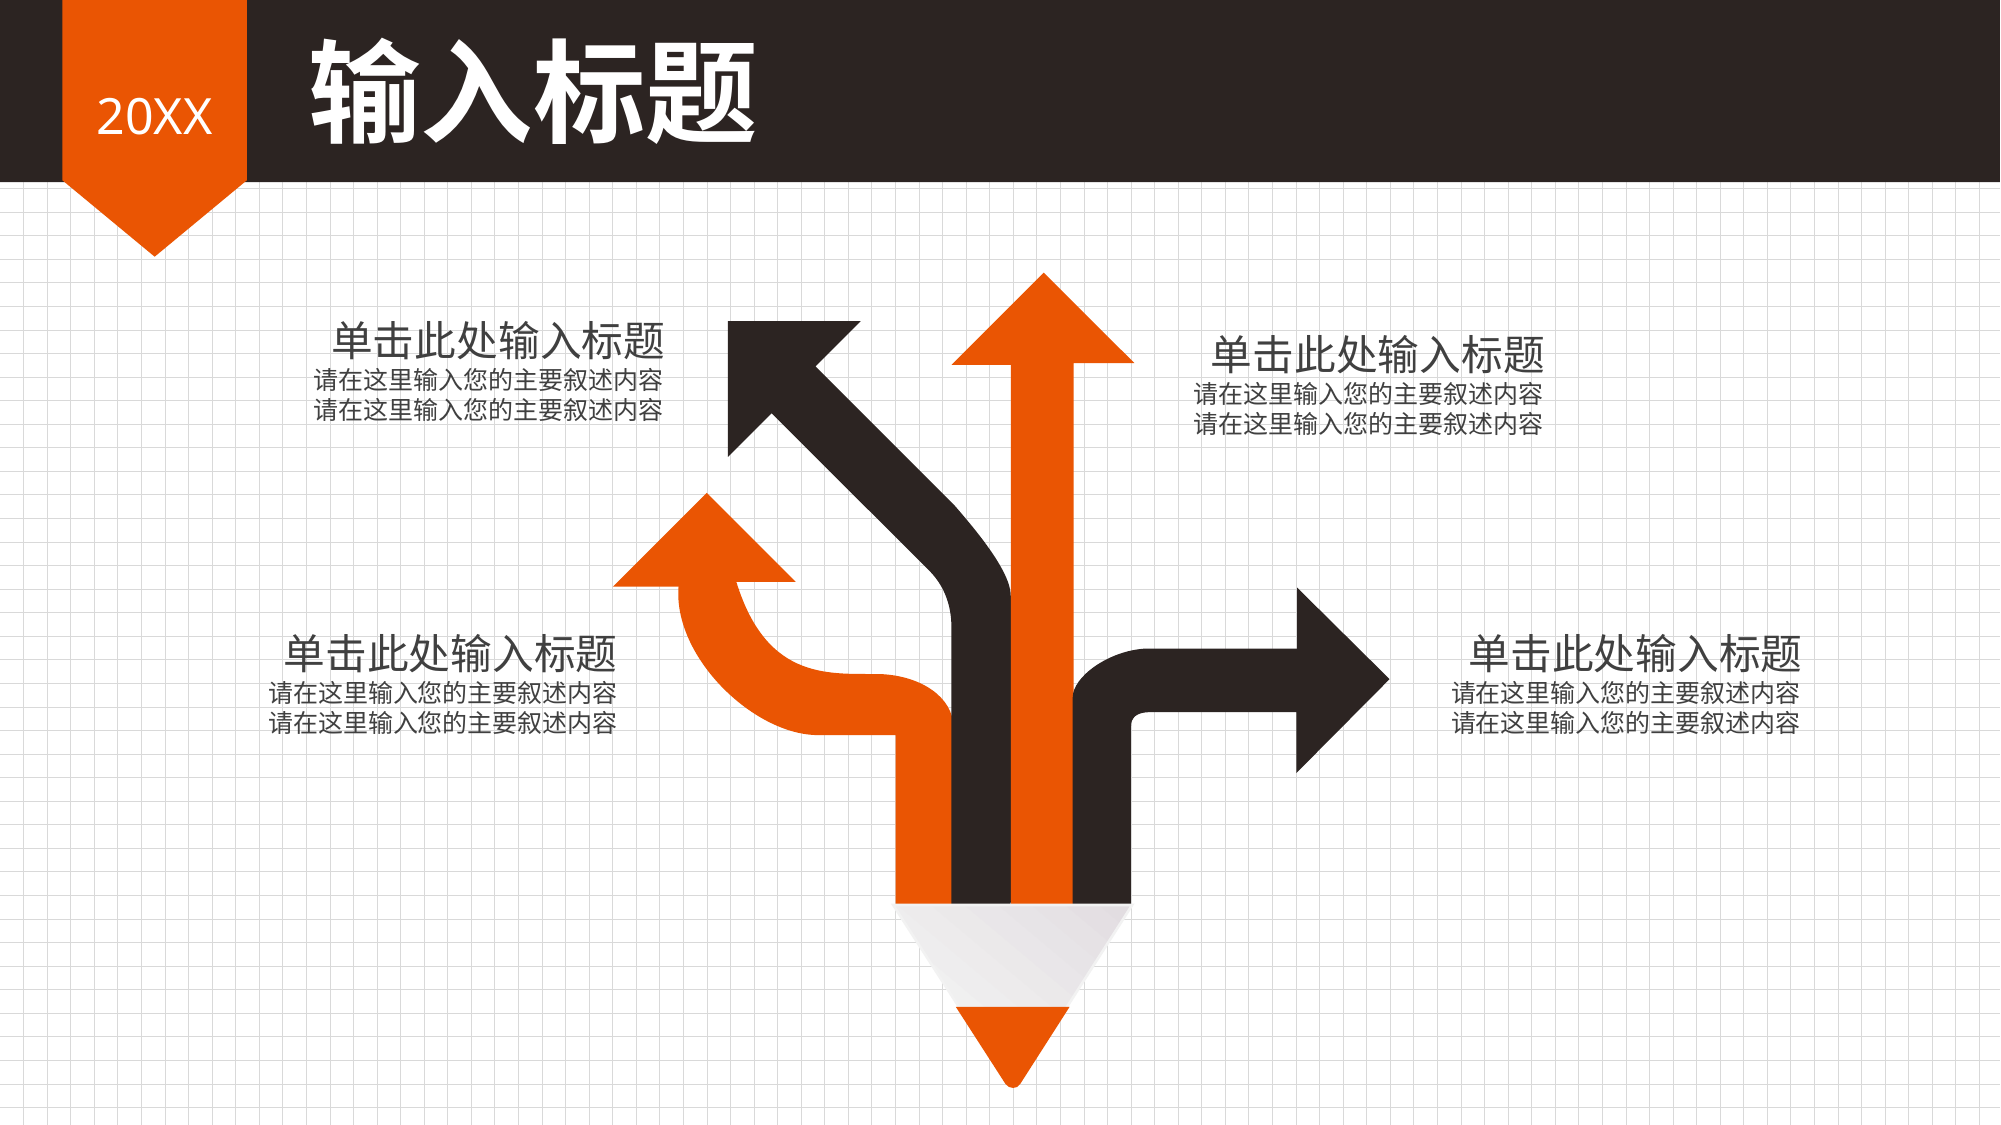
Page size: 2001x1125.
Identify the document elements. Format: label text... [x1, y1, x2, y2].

text_box [1071, 585, 1392, 903]
text_box [949, 271, 1137, 903]
text_box [726, 319, 1010, 903]
text_box [61, 0, 248, 259]
text_box 单击此处输入标题 请在这里输入您的主要叙述内容 请在这里输入您的主要叙述内容 [1436, 620, 1818, 825]
text_box [247, 0, 2000, 183]
text_box 单击此处输入标题 请在这里输入您的主要叙述内容 请在这里输入您的主要叙述内容 [1178, 321, 1560, 526]
text_box [0, 0, 62, 183]
text_box 20XX [81, 77, 228, 152]
text_box [610, 491, 950, 903]
text_box 单击此处输入标题 请在这里输入您的主要叙述内容 请在这里输入您的主要叙述内容 [253, 620, 634, 835]
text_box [893, 904, 1133, 1088]
text_box 单击此处输入标题 请在这里输入您的主要叙述内容 请在这里输入您的主要叙述内容 [299, 306, 681, 512]
text_box 输入标题 [296, 16, 992, 163]
